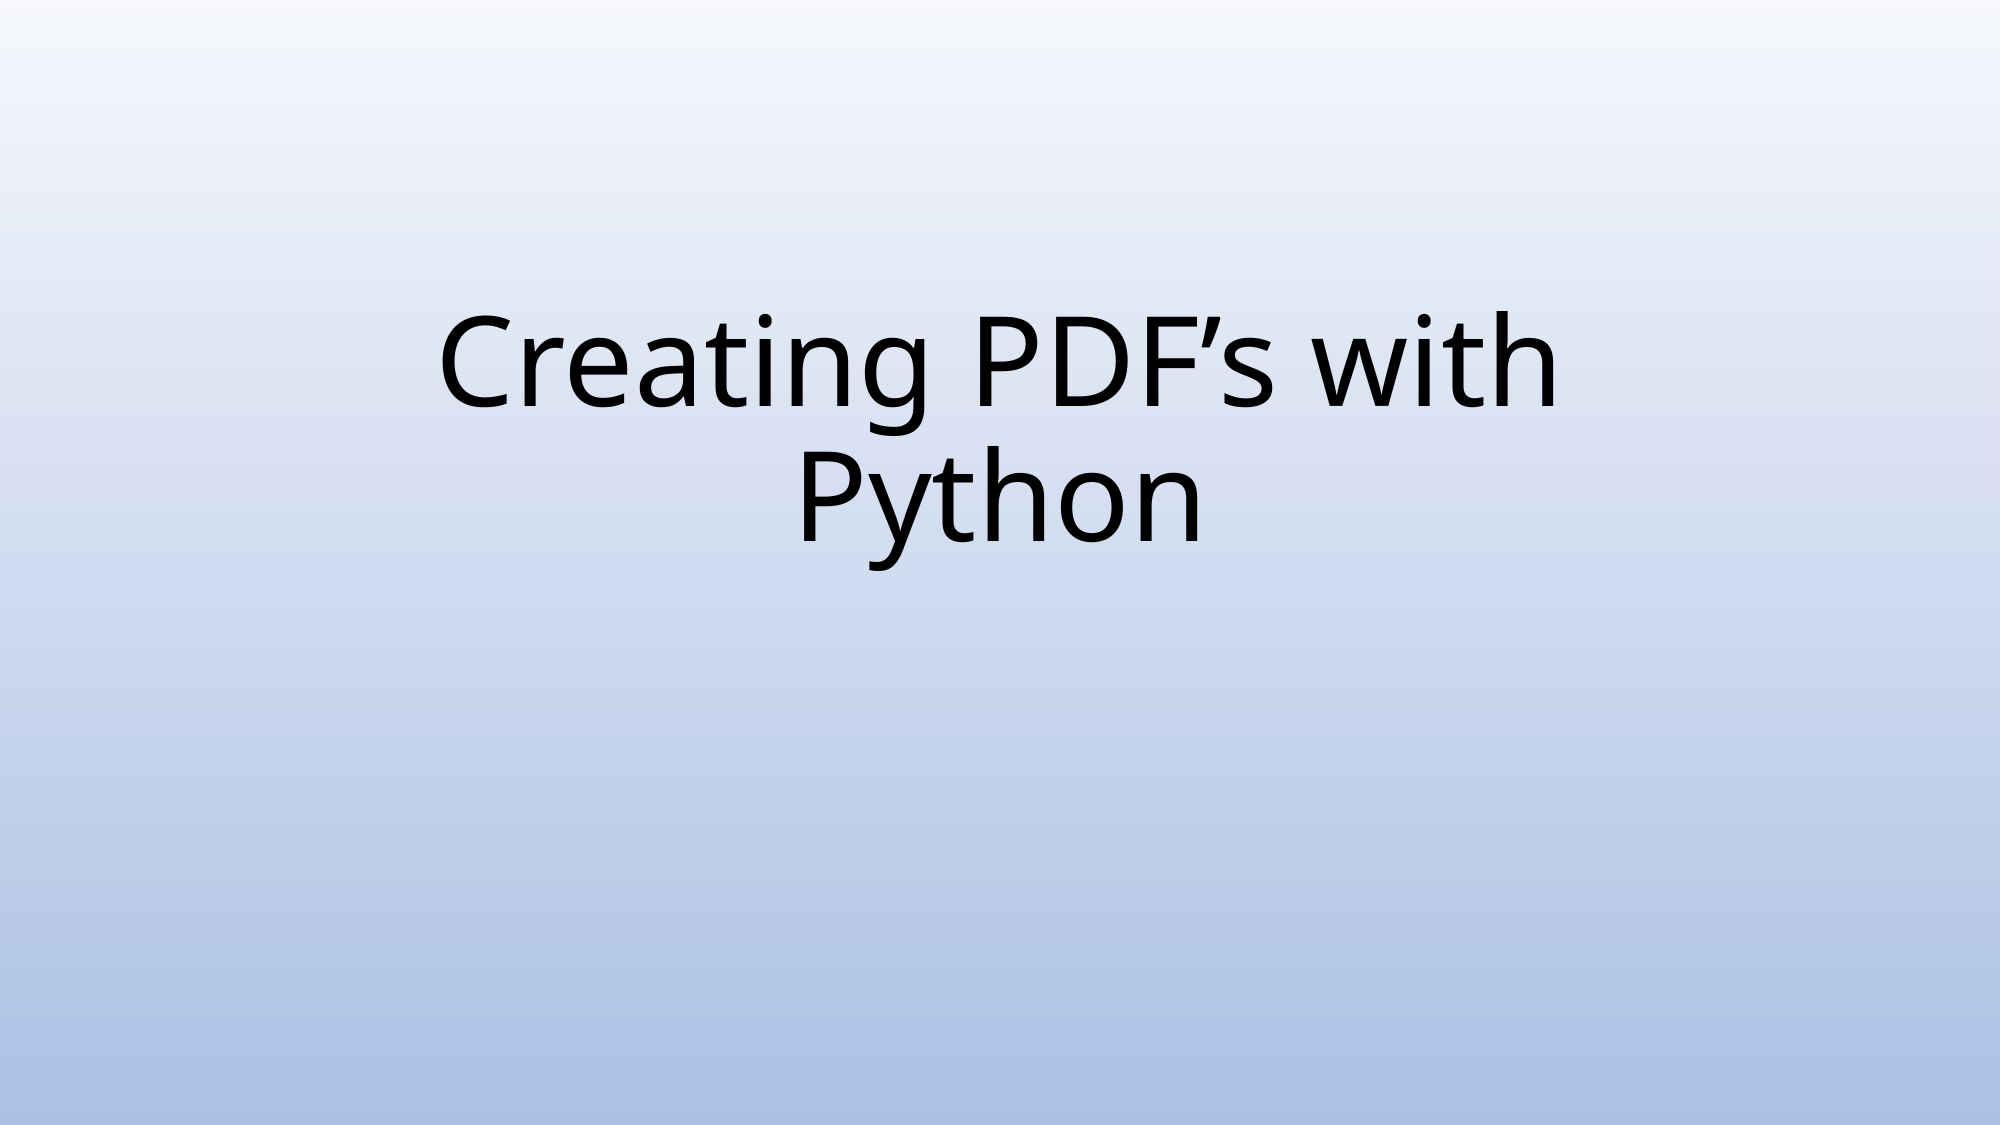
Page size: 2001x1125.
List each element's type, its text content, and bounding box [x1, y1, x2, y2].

title Creating PDF’s with Python [249, 184, 1750, 576]
